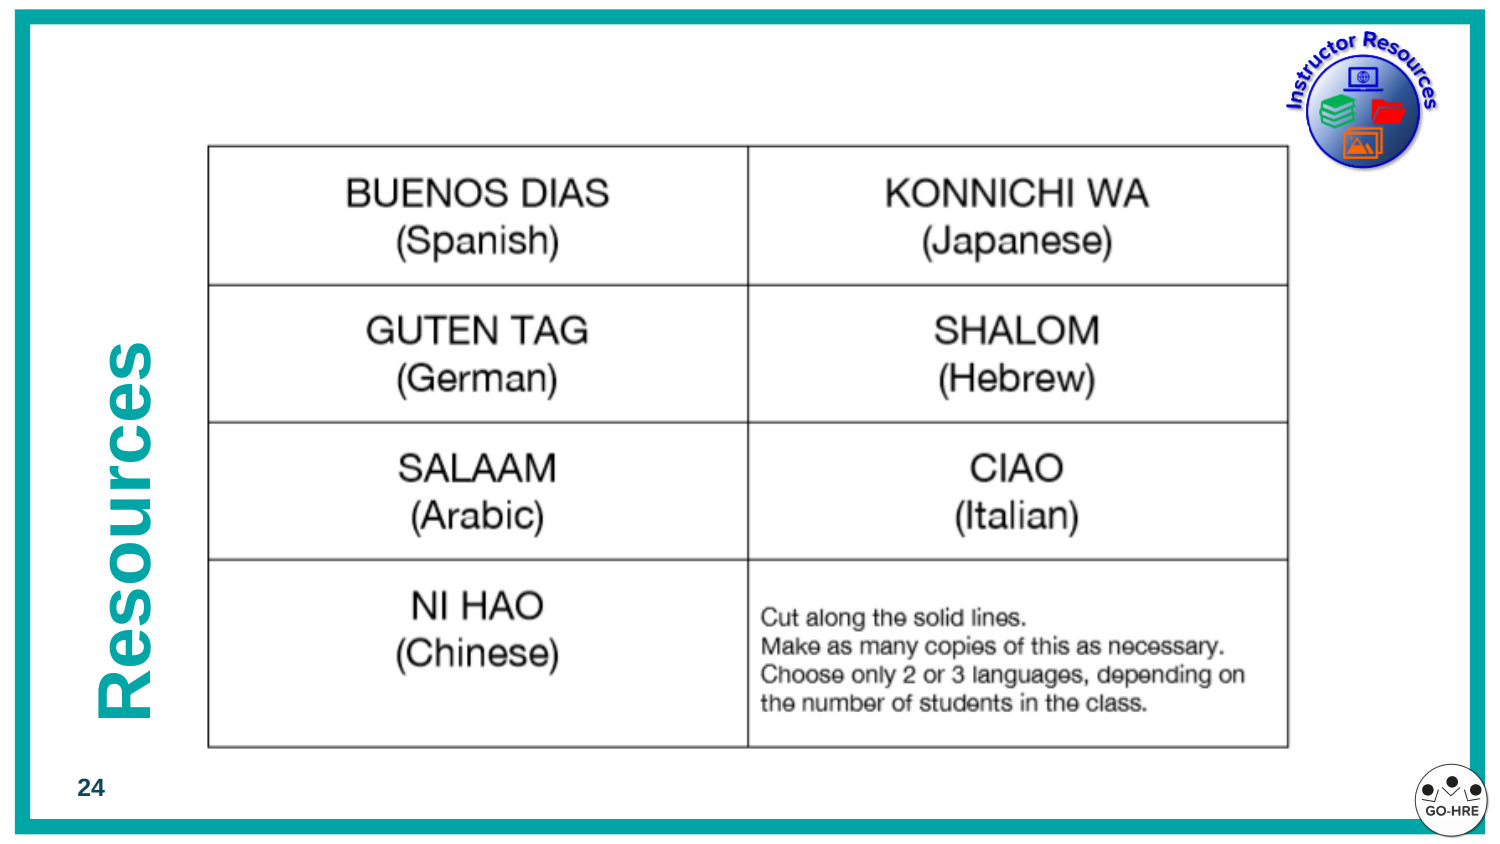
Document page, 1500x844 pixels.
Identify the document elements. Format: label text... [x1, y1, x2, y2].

slide_number 24 [30, 754, 121, 819]
picture [1414, 763, 1490, 839]
text_box Resources [30, 189, 181, 739]
picture [186, 30, 1441, 772]
